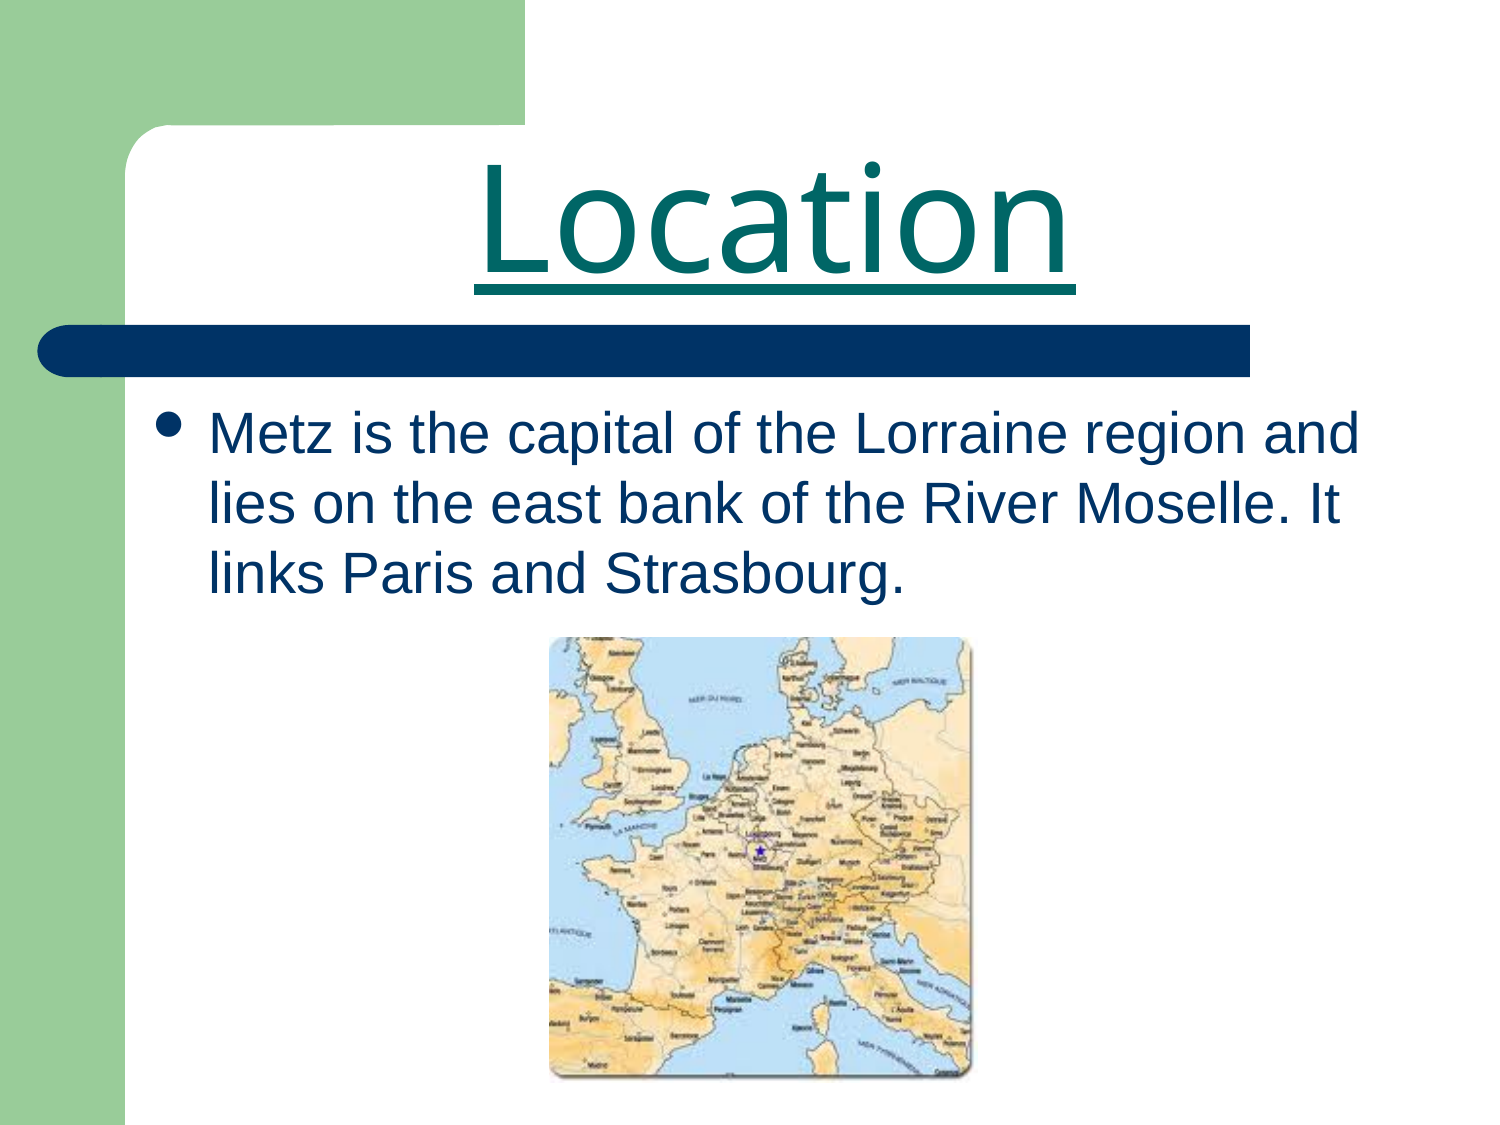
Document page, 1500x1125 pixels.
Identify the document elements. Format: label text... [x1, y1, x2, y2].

list Metz is the capital of the Lorraine region and lies on the east bank of the River Moselle. It links Paris and Strasbourg. [137, 387, 1400, 999]
picture [549, 637, 978, 1084]
title Location [124, 124, 1426, 313]
